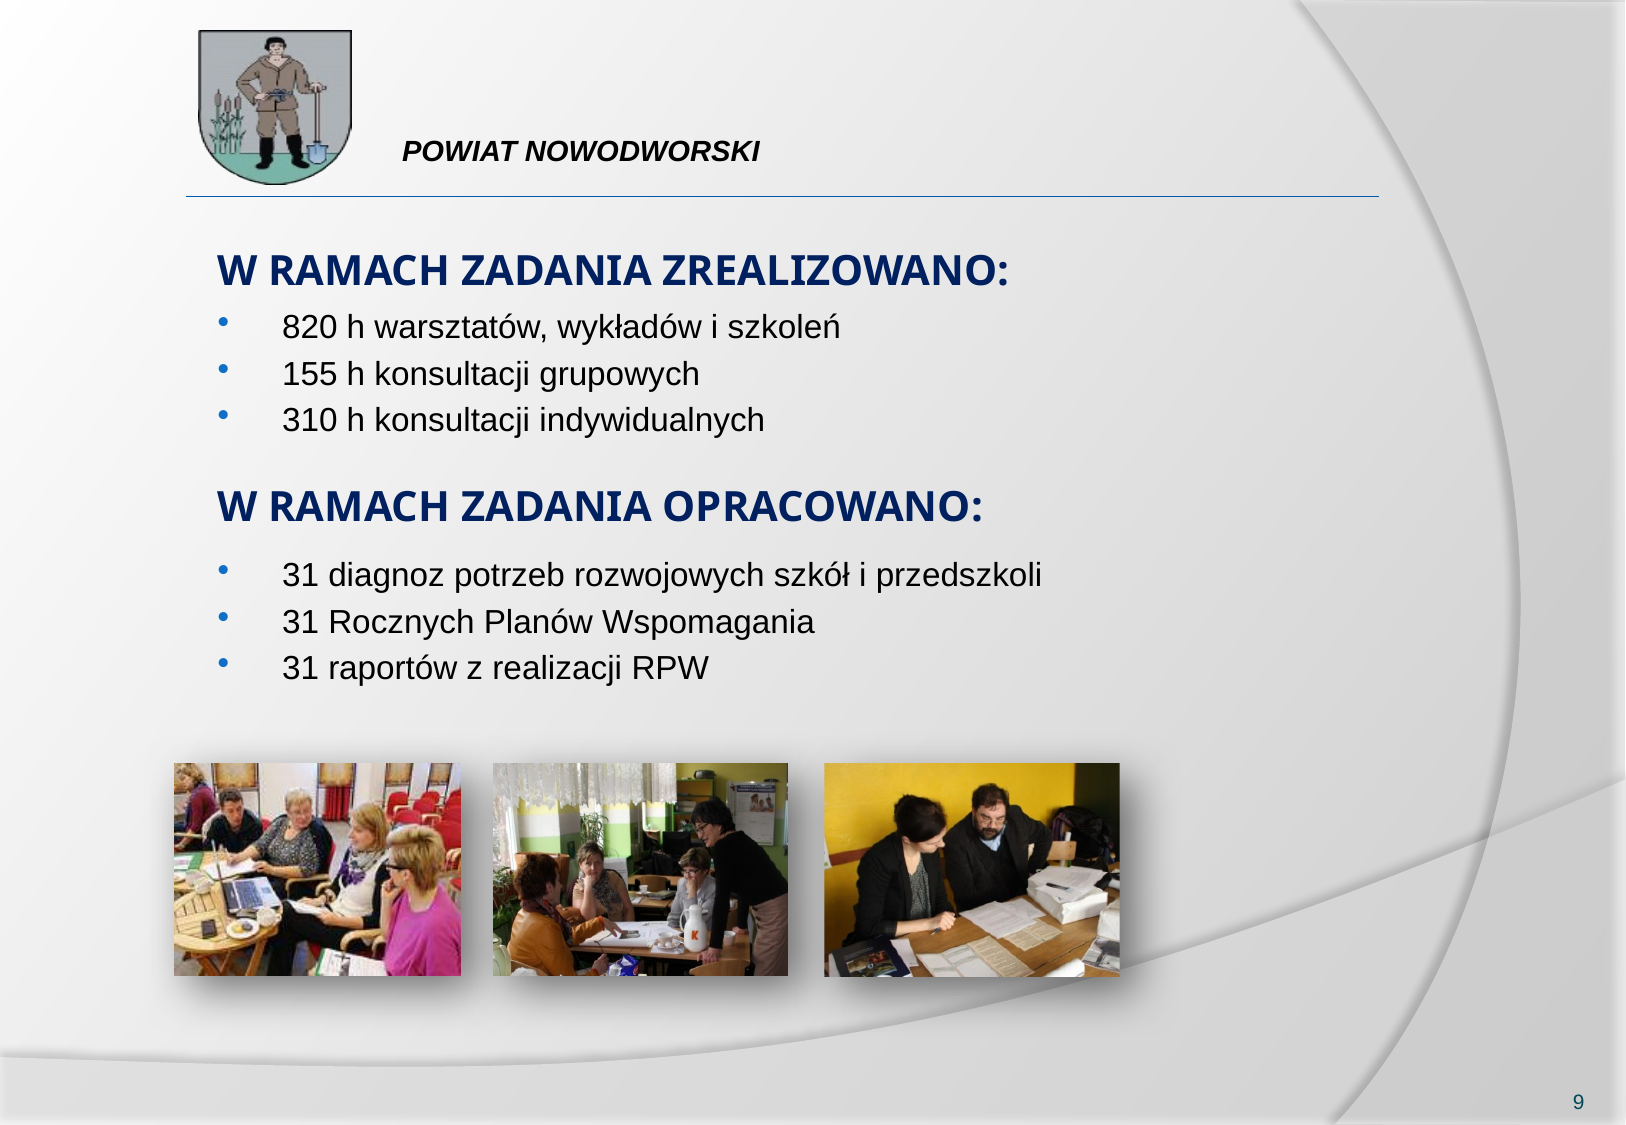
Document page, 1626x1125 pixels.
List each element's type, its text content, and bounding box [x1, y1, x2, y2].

title W RAMACH ZADANIA ZREALIZOWANO: [210, 231, 1504, 305]
slide_number 9 [1448, 1053, 1585, 1114]
list 820 h warsztatów, wykładów i szkoleń 155 h konsultacji grupowych 310 h konsultacji indywidualnych [198, 290, 1333, 453]
text_box 31 diagnoz potrzeb rozwojowych szkół i przedszkoli 31 Rocznych Planów Wspomagania 31 raportów z realizacji RPW [198, 538, 1502, 701]
text_box POWIAT NOWODWORSKI [387, 125, 1203, 176]
text_box W RAMACH ZADANIA OPRACOWANO: [210, 467, 1470, 538]
picture [824, 762, 1120, 977]
picture [174, 762, 462, 977]
picture [197, 30, 352, 185]
picture [493, 762, 789, 977]
